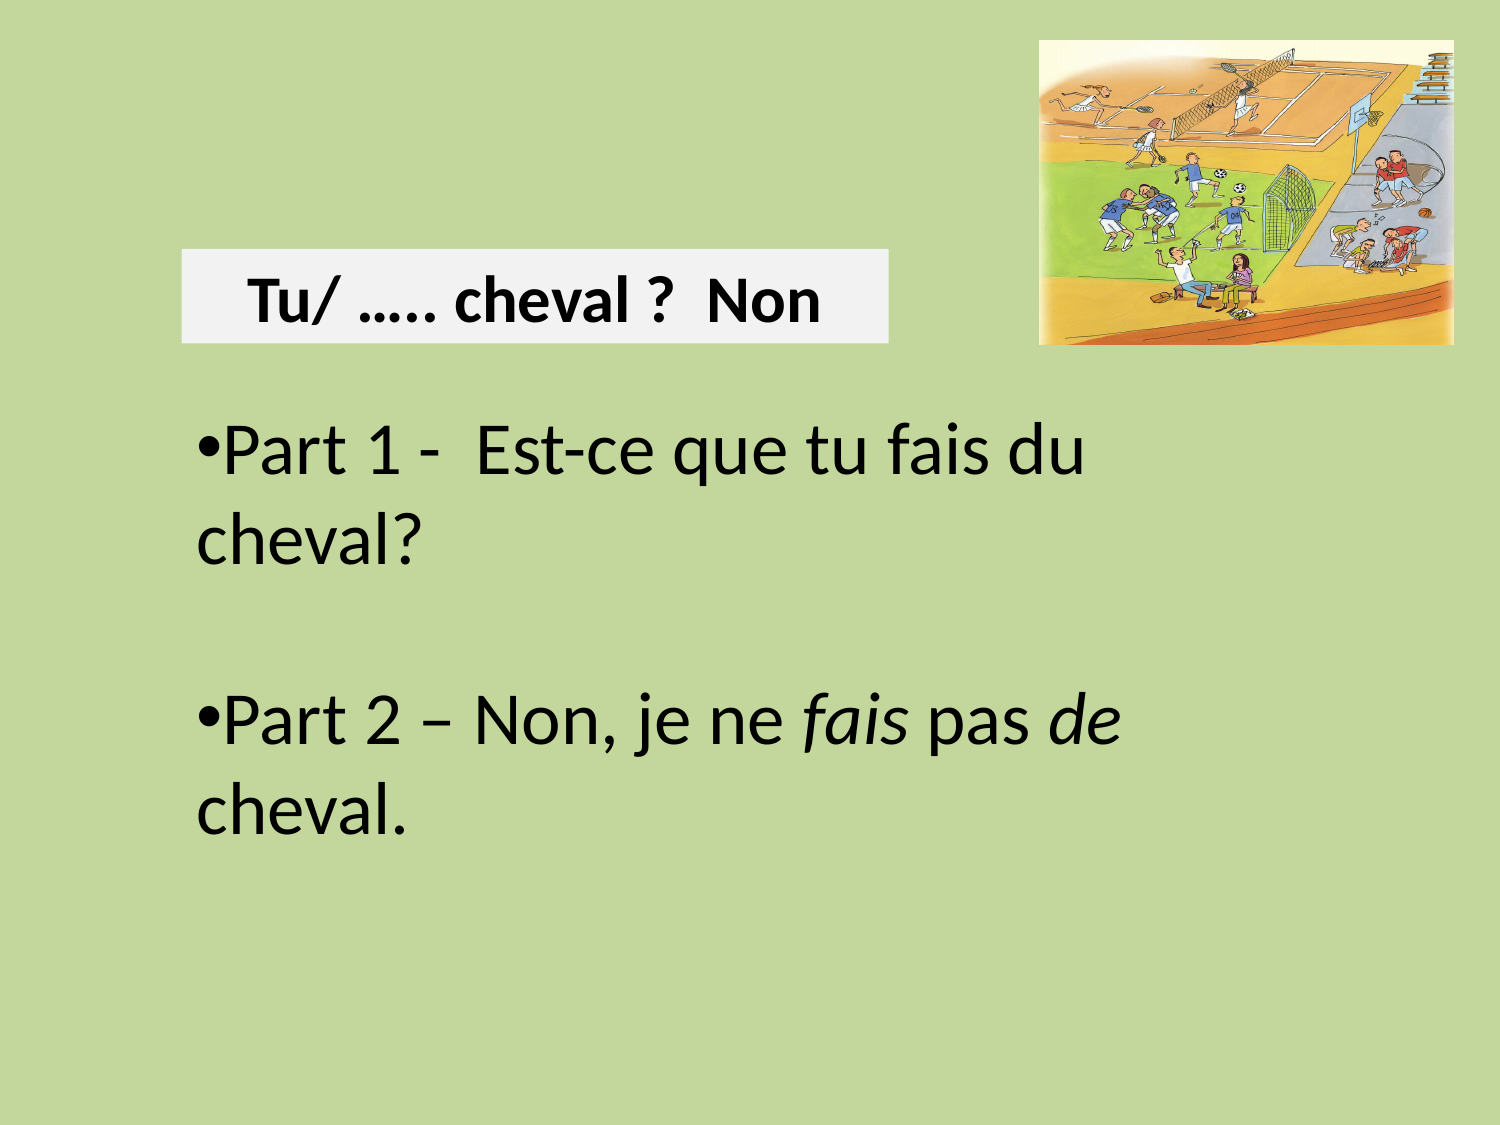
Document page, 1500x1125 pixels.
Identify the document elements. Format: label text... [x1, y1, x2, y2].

picture [1039, 40, 1454, 345]
text_box Tu/ ….. cheval ? Non [181, 248, 889, 344]
text_box Part 1 - Est-ce que tu fais du cheval? Part 2 – Non, je ne fais pas de cheval. [181, 392, 1191, 858]
